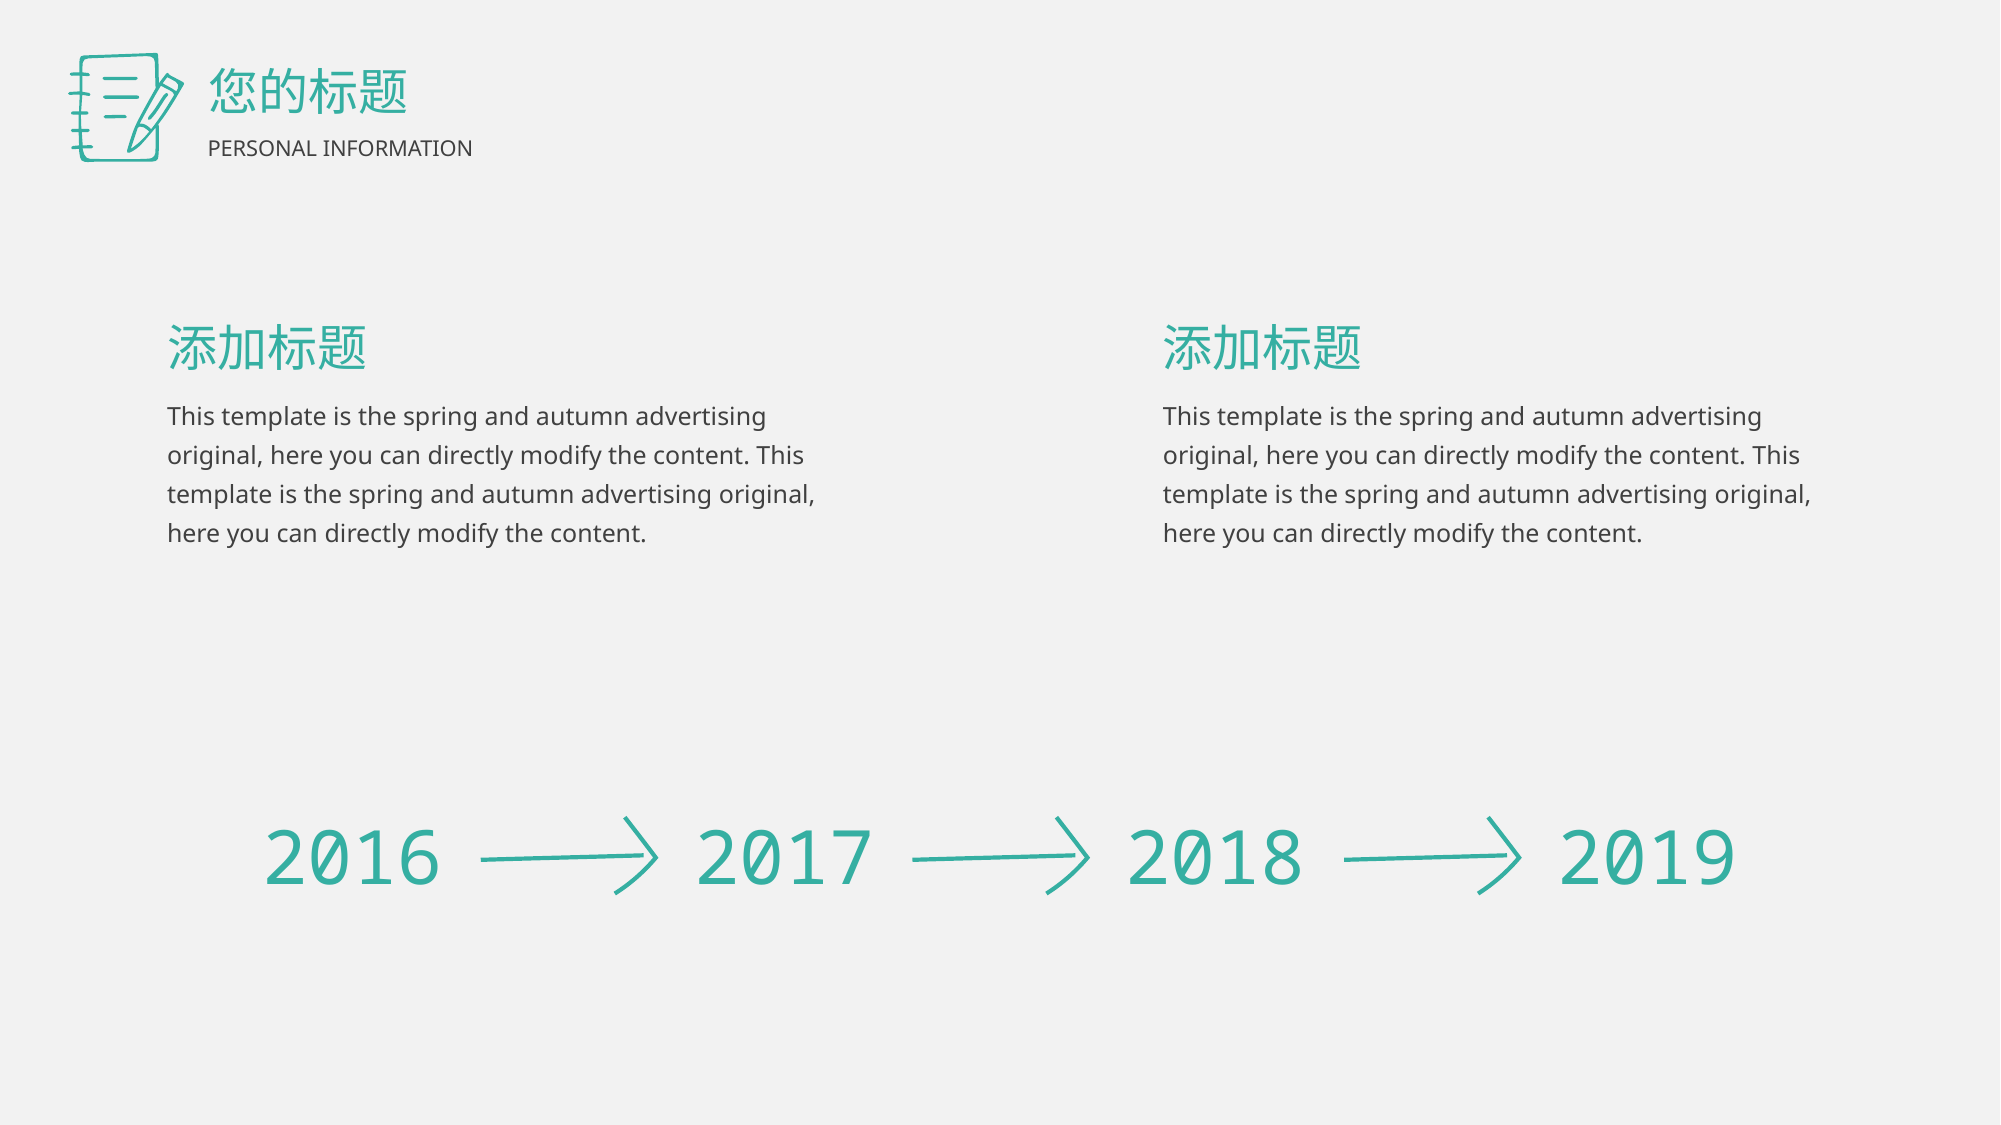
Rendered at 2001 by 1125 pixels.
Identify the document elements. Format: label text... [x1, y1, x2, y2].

text_box This template is the spring and autumn advertising original, here you can directly modify the content. This template is the spring and autumn advertising original, here you can directly modify the content. [1148, 384, 1848, 555]
text_box This template is the spring and autumn advertising original, here you can directly modify the content. This template is the spring and autumn advertising original, here you can directly modify the content. [152, 384, 852, 555]
text_box 2017 [638, 802, 930, 908]
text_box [480, 817, 656, 894]
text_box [912, 817, 1088, 894]
text_box PERSONAL INFORMATION [192, 119, 597, 169]
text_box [1344, 817, 1520, 894]
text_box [67, 52, 185, 163]
text_box 2019 [1502, 802, 1793, 908]
text_box 您的标题 [194, 52, 424, 119]
text_box 2016 [207, 802, 498, 908]
text_box 添加标题 [1148, 308, 1417, 384]
text_box 2018 [1070, 802, 1362, 908]
text_box 添加标题 [152, 308, 421, 384]
